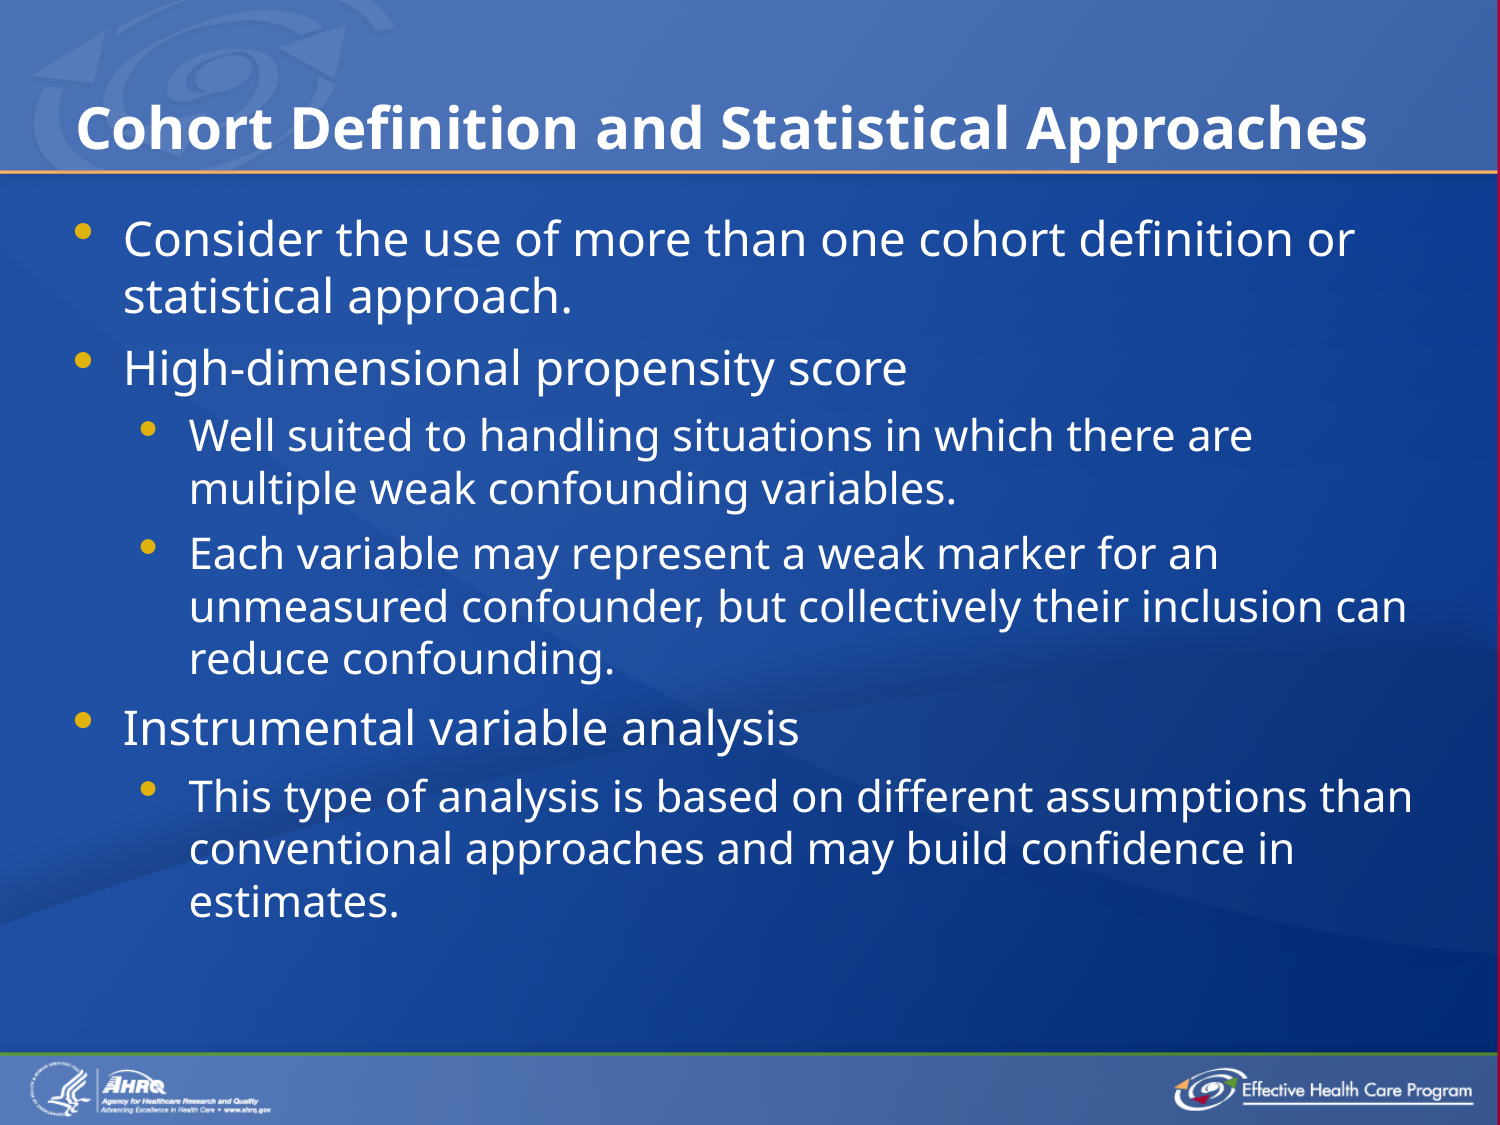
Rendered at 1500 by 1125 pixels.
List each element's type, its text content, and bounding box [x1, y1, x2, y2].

picture [0, 0, 1500, 1125]
list Consider the use of more than one cohort definition or statistical approach. High-dimensional propensity score Well suited to handling situations in which there are multiple weak confounding variables. Each variable may represent a weak marker for an unmeasured confounder, but collectively their inclusion can reduce confounding. Instrumental variable analysis This type of analysis is based on different assumptions than conventional approaches and may build confidence in estimates. [75, 208, 1425, 1000]
title Cohort Definition and Statistical Approaches [75, 21, 1425, 163]
